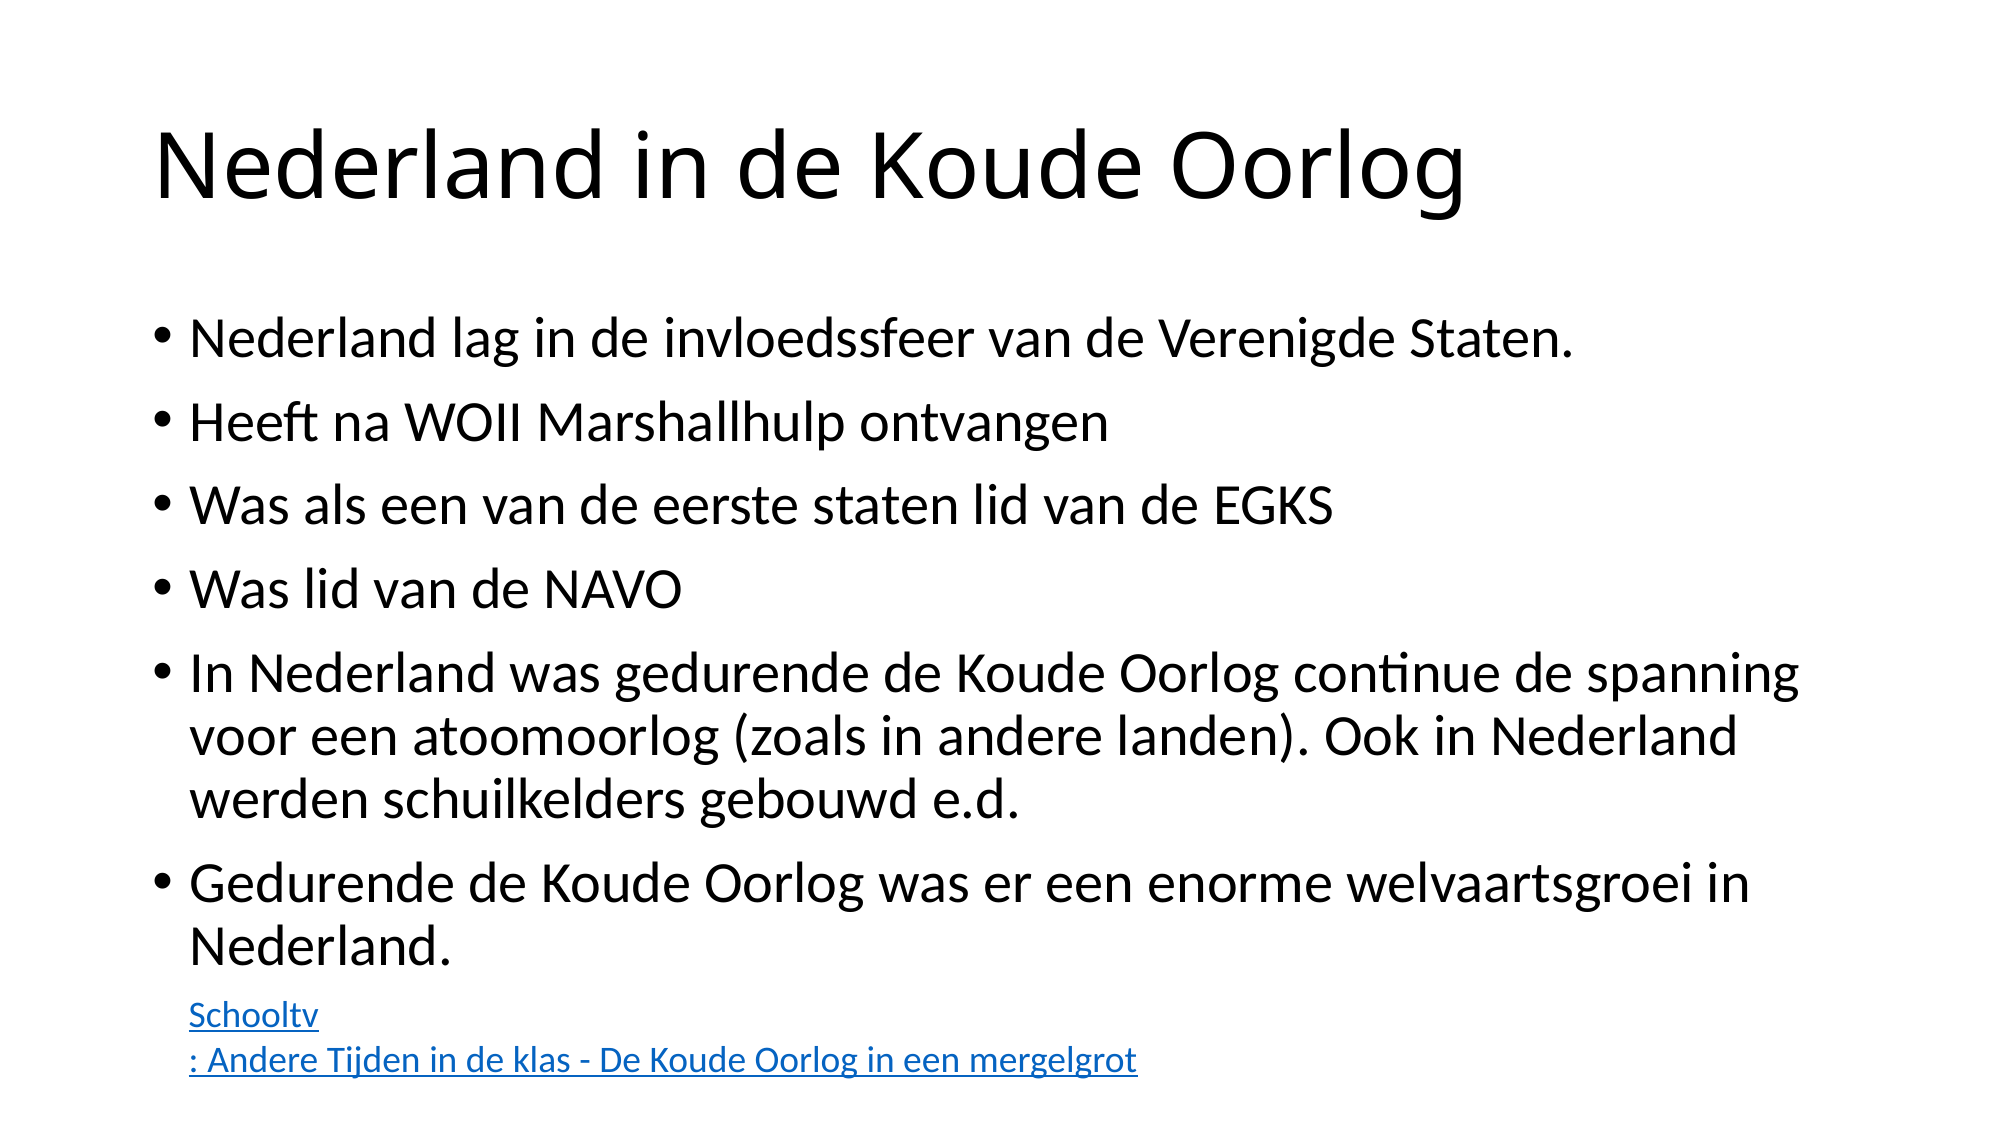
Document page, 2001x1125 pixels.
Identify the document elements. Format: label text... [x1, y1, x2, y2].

title Nederland in de Koude Oorlog [137, 59, 1863, 278]
list Nederland lag in de invloedssfeer van de Verenigde Staten. Heeft na WOII Marshallhulp ontvangen Was als een van de eerste staten lid van de EGKS Was lid van de NAVO In Nederland was gedurende de Koude Oorlog continue de spanning voor een atoomoorlog (zoals in andere landen). Ook in Nederland werden schuilkelders gebouwd e.d. Gedurende de Koude Oorlog was er een enorme welvaartsgroei in Nederland. [137, 299, 1863, 1014]
text_box Schooltv: Andere Tijden in de klas - De Koude Oorlog in een mergelgrot [173, 982, 1174, 1088]
